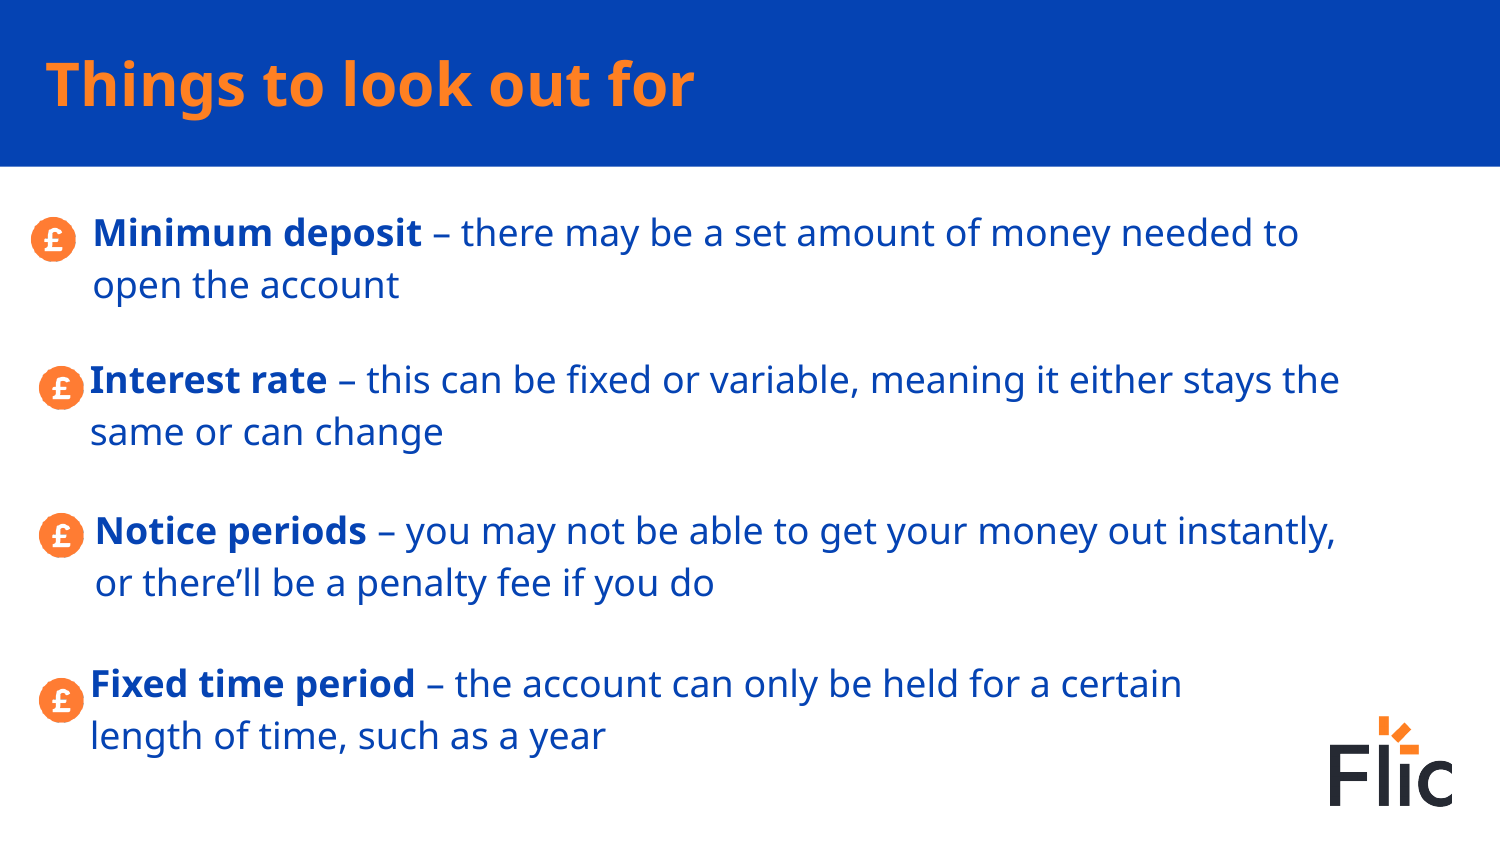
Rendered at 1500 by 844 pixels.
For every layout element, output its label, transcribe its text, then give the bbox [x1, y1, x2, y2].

text_box Notice periods – you may not be able to get your money out instantly, or there’ll be a penalty fee if you do [63, 485, 1371, 619]
picture [1330, 716, 1452, 807]
picture [38, 677, 84, 723]
text_box Interest rate – this can be fixed or variable, meaning it either stays the same or can change [58, 334, 1392, 469]
picture [38, 512, 84, 558]
title Things to look out for [30, 39, 1300, 125]
text_box Fixed time period – the account can only be held for a certain length of time, such as a year [58, 638, 1275, 772]
picture [38, 364, 84, 411]
picture [30, 216, 76, 262]
text_box Minimum deposit – there may be a set amount of money needed to open the account [60, 187, 1359, 322]
